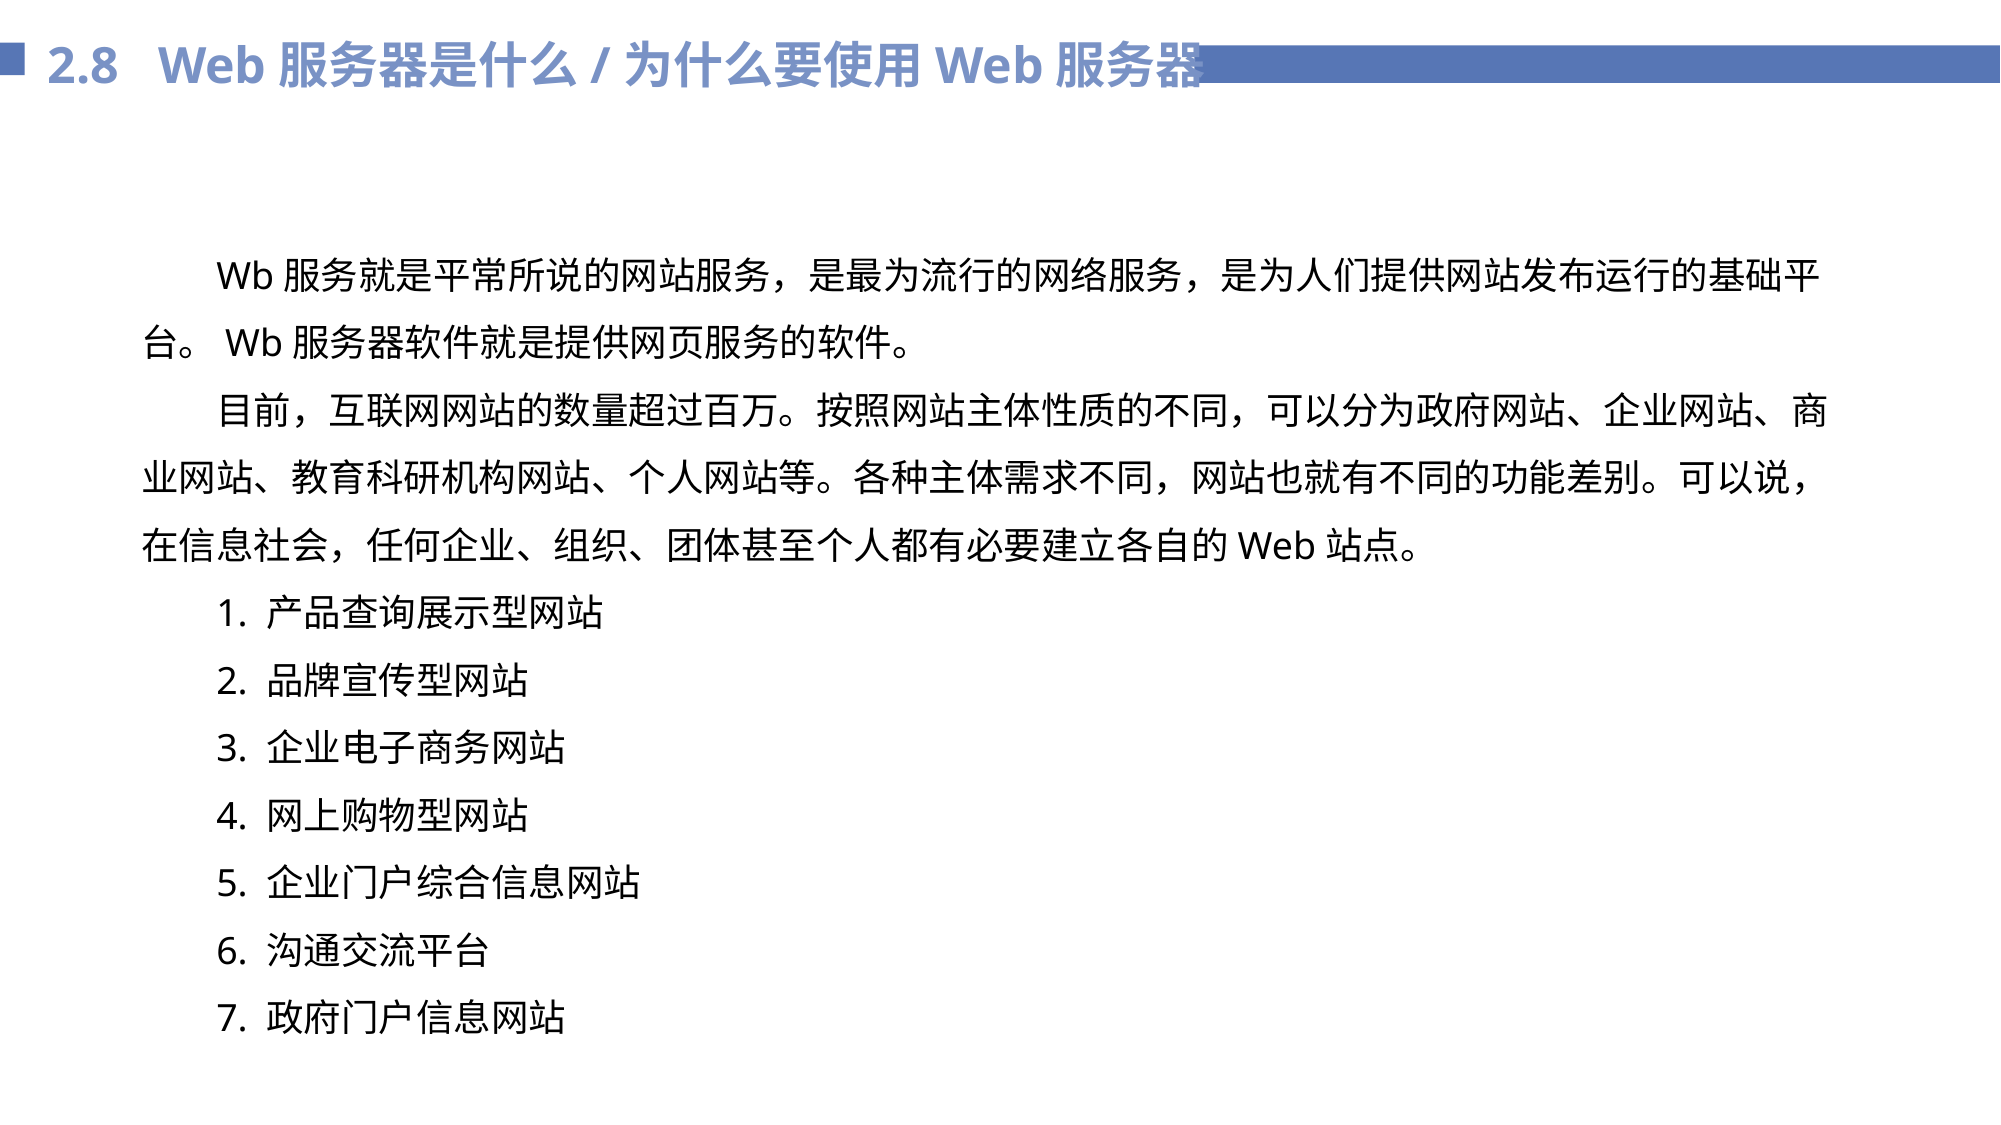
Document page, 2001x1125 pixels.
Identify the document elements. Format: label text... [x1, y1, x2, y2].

text_box [0, 41, 26, 76]
text_box [1206, 44, 2000, 84]
text_box Wb服务就是平常所说的网站服务，是最为流行的网络服务，是为人们提供网站发布运行的基础平台。Wb服务器软件就是提供网页服务的软件。 目前，互联网网站的数量超过百万。按照网站主体性质的不同，可以分为政府网站、企业网站、商业网站、教育科研机构网站、个人网站等。各种主体需求不同，网站也就有不同的功能差别。可以说，在信息社会，任何企业、组织、团体甚至个人都有必要建立各自的Web站点。 1. 产品查询展示型网站 2. 品牌宣传型网站 3. 企业电子商务网站 4. 网上购物型网站 5. 企业门户综合信息网站 6. 沟通交流平台 7. 政府门户信息网站 [141, 229, 1833, 1040]
text_box 2.8 Web服务器是什么/为什么要使用Web服务器 [47, 33, 1206, 94]
